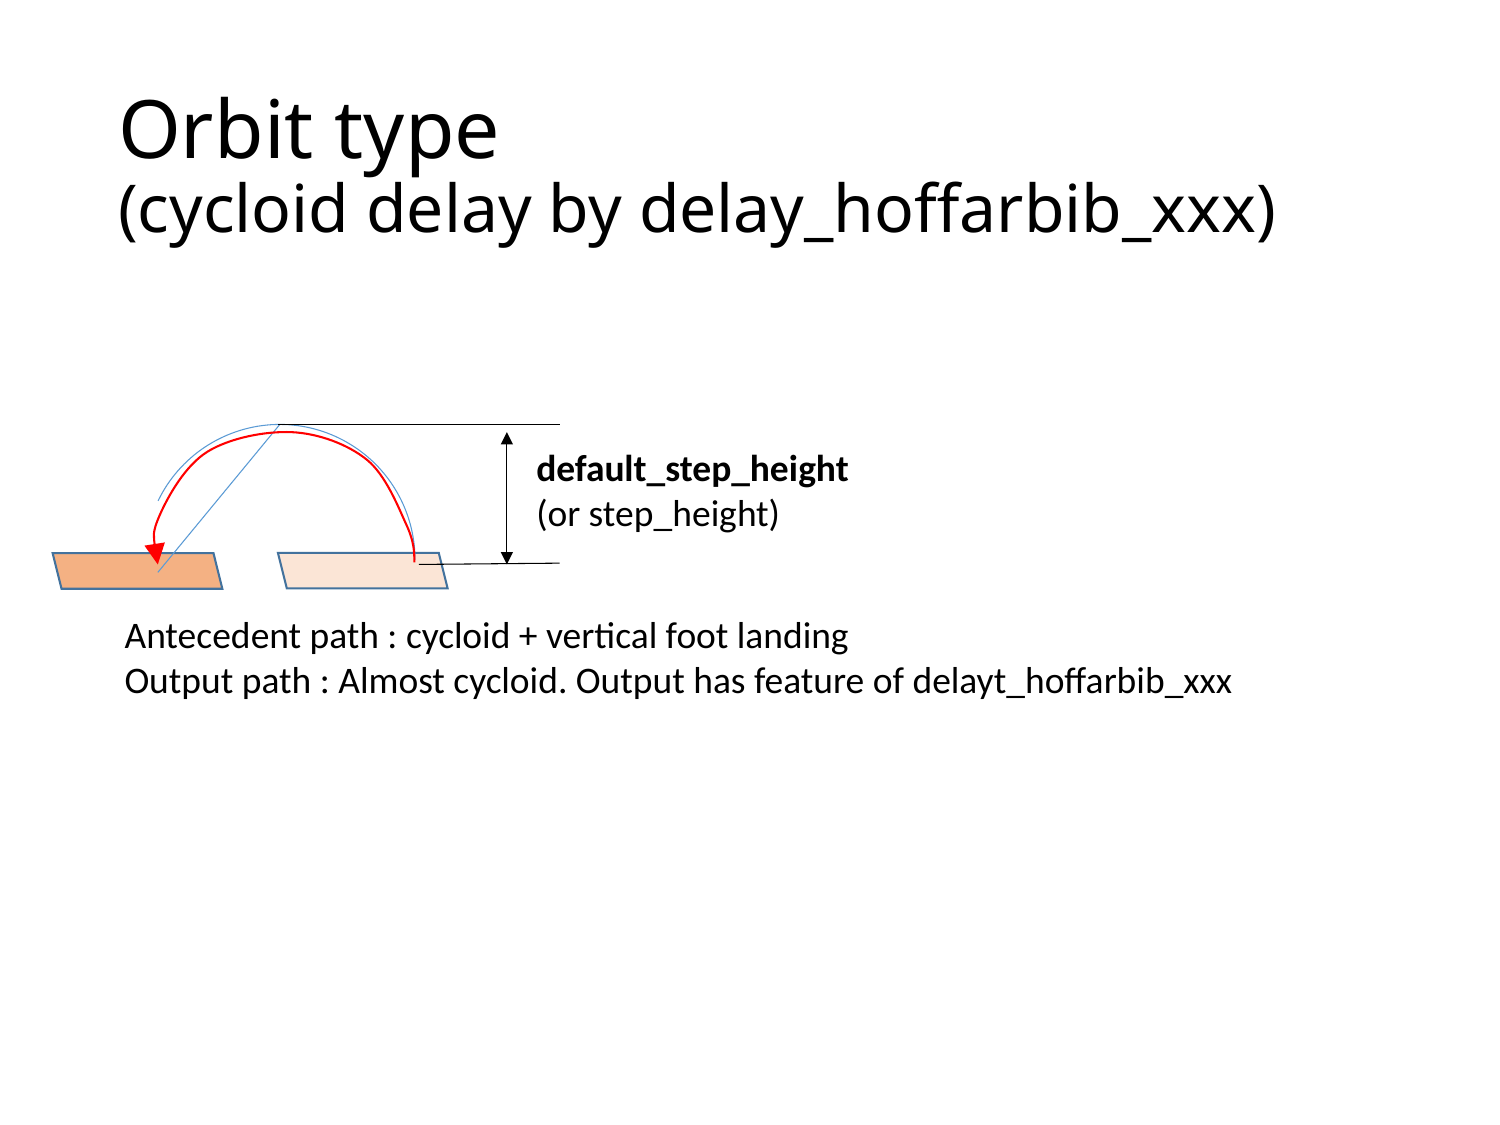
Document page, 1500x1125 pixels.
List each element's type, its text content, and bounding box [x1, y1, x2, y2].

text_box [51, 552, 144, 590]
text_box Orbit type (cycloid delay by delay_hoffarbib_xxx) [103, 59, 1397, 277]
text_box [144, 424, 415, 695]
text_box default_step_height (or step_height) [521, 436, 864, 542]
text_box Antecedent path : cycloid + vertical foot landing Output path : Almost cycloid. Output has feature of delayt_hoffarbib_xxx [109, 603, 1249, 709]
text_box [415, 551, 449, 590]
